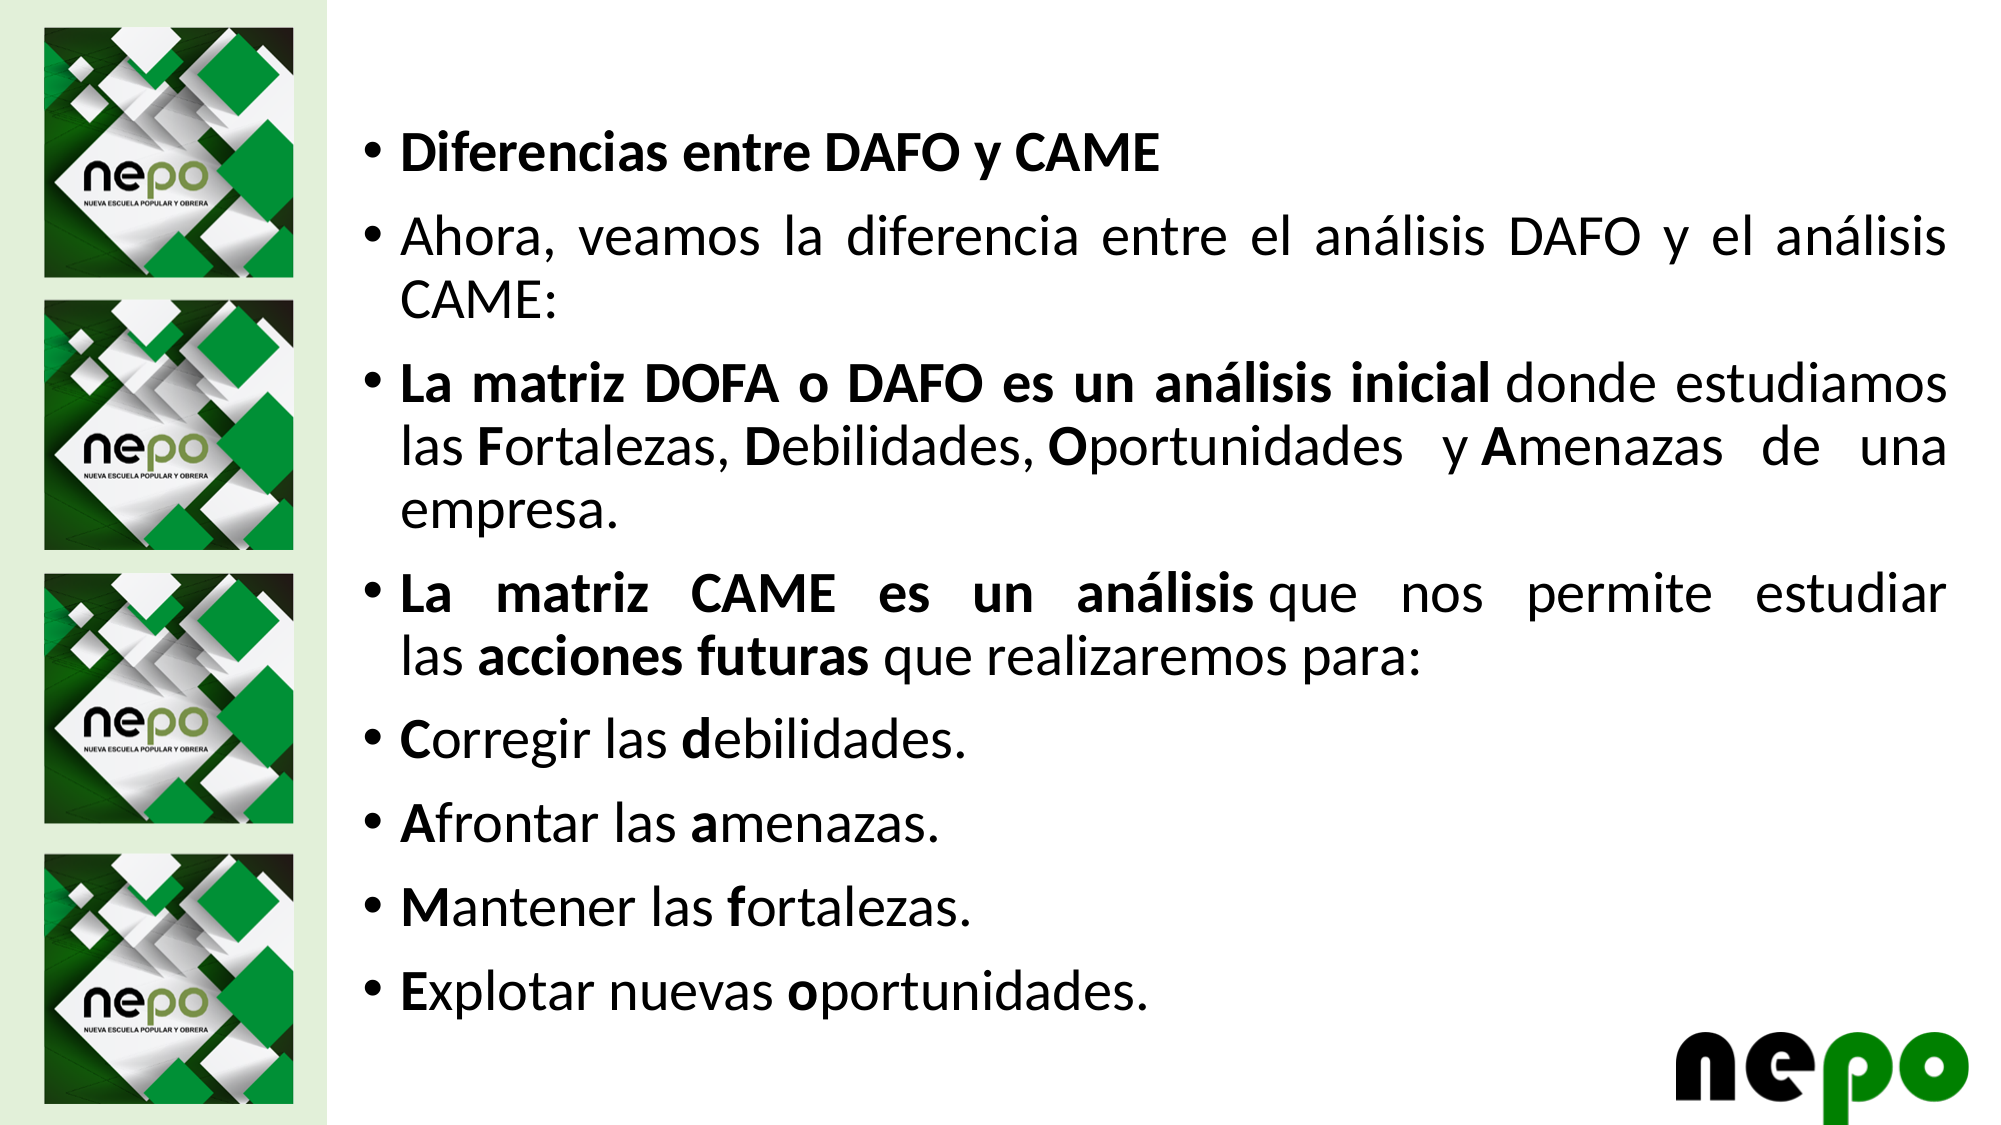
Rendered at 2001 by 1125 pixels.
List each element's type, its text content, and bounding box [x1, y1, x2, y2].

picture [1676, 1032, 1969, 1125]
picture [0, 0, 327, 1125]
list Diferencias entre DAFO y CAME Ahora, veamos la diferencia entre el análisis DAFO y el análisis CAME: La matriz DOFA o DAFO es un análisis inicial donde estudiamos las Fortalezas, Debilidades, Oportunidades y Amenazas de una empresa. La matriz CAME es un análisis que nos permite estudiar las acciones futuras que realizaremos para: Corregir las debilidades. Afrontar las amenazas. Mantener las fortalezas. Explotar nuevas oportunidades. [347, 114, 1964, 1014]
